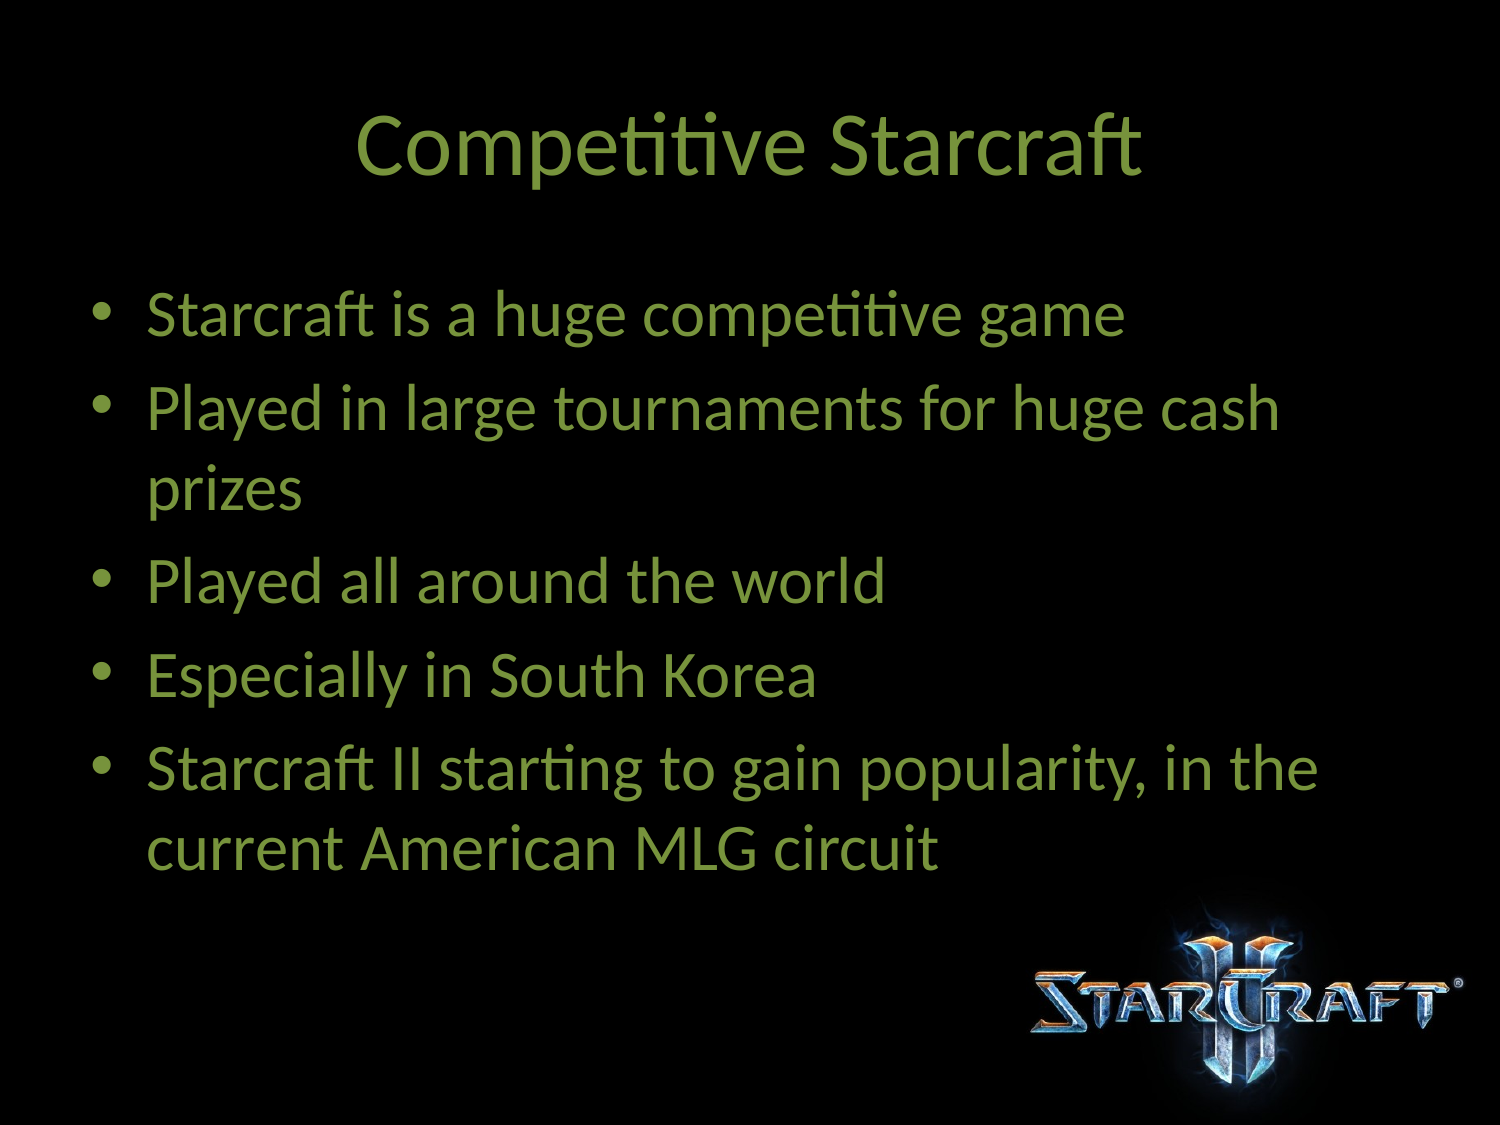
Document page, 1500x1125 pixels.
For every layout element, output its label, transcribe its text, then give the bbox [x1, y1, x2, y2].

title Competitive Starcraft [74, 44, 1426, 233]
picture [999, 863, 1500, 1125]
list Starcraft is a huge competitive game Played in large tournaments for huge cash prizes Played all around the world Especially in South Korea Starcraft II starting to gain popularity, in the current American MLG circuit [74, 262, 1426, 1006]
